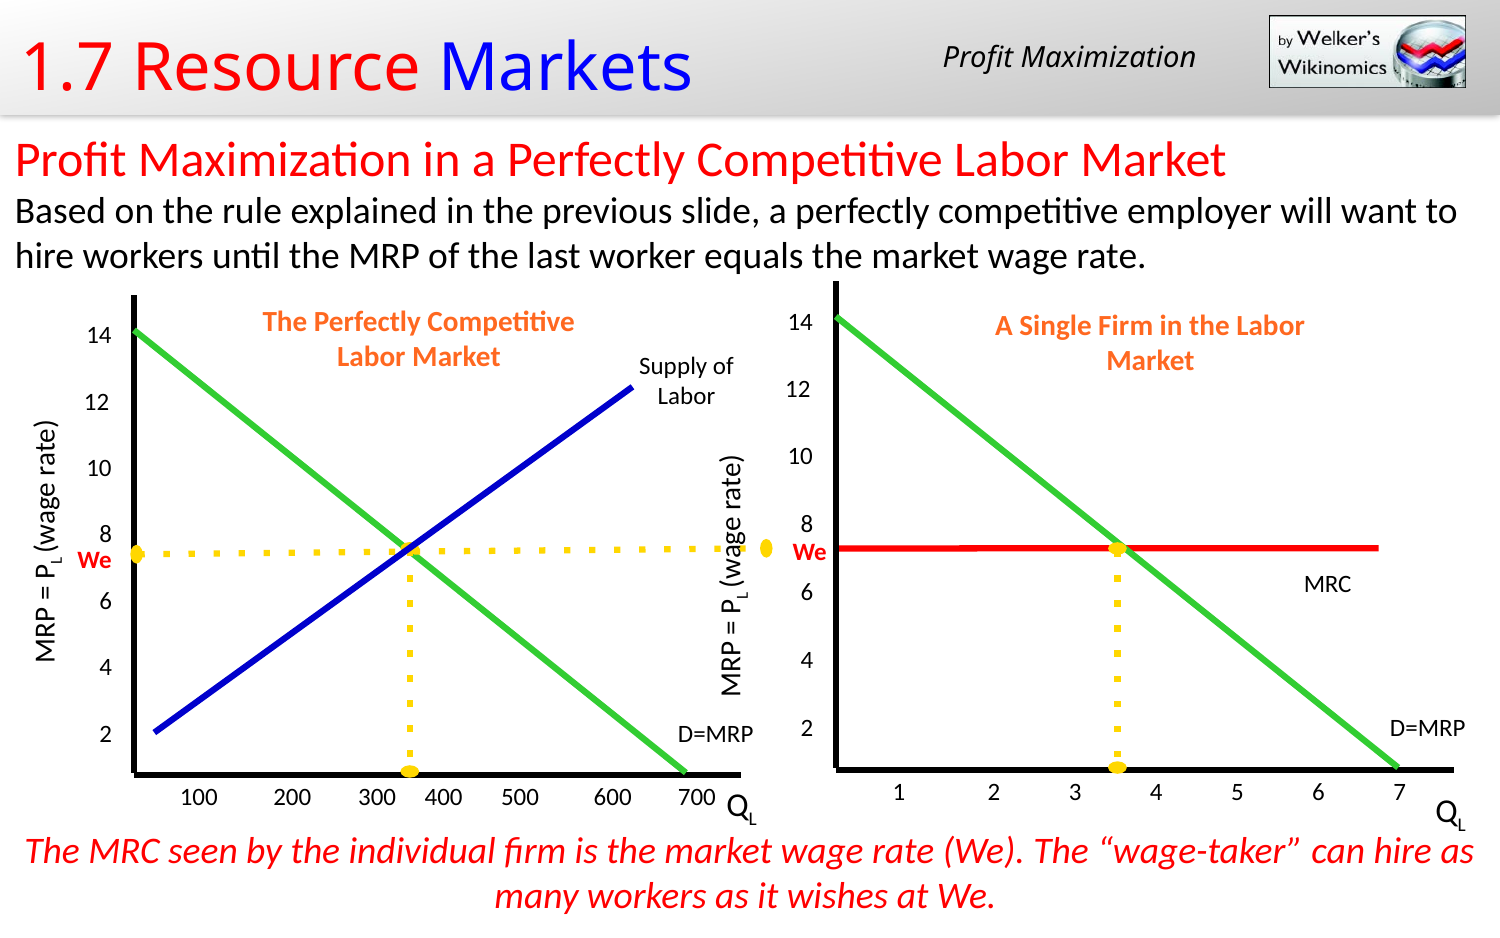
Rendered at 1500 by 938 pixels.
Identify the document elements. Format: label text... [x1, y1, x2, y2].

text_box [0, 0, 1500, 115]
text_box The MRC seen by the individual firm is the market wage rate (We). The “wage-taker” can hire as many workers as it wishes at We. [0, 818, 1500, 924]
text_box Profit Maximization in a Perfectly Competitive Labor Market Based on the rule explained in the previous slide, a perfectly competitive employer will want to hire workers until the MRP of the last worker equals the market wage rate. [0, 123, 1500, 284]
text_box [17, 281, 1500, 838]
